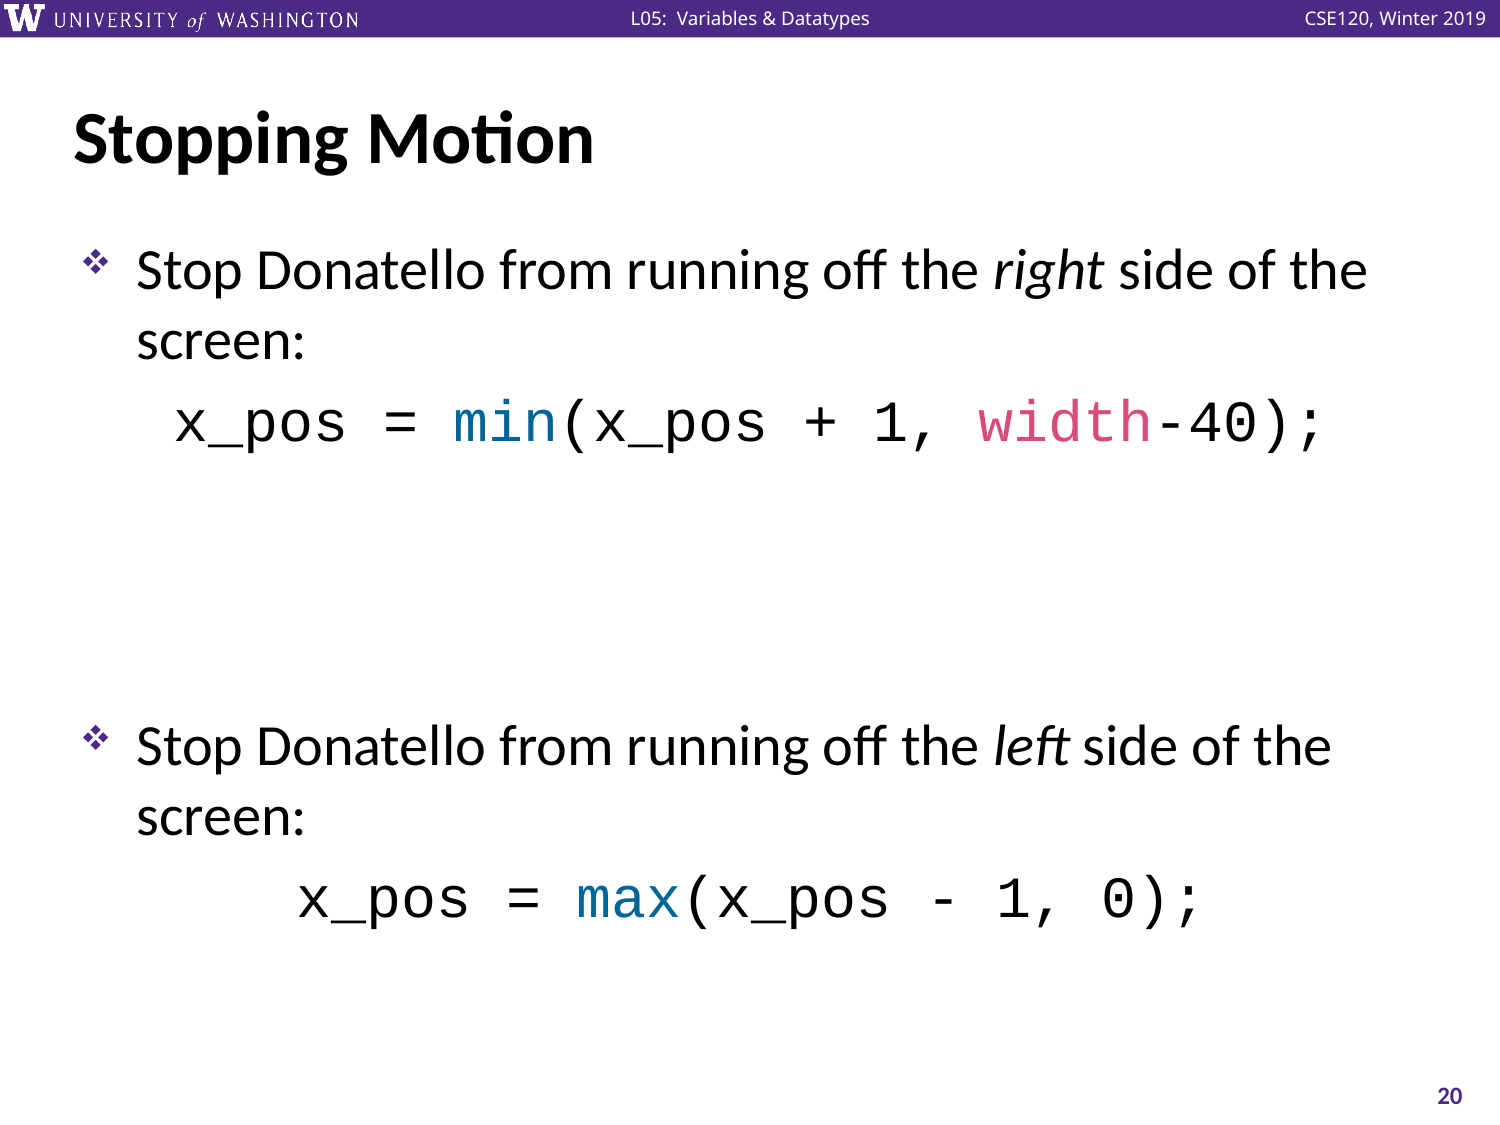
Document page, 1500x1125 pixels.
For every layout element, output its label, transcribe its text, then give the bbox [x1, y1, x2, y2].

picture [4, 4, 358, 32]
list Stop Donatello from running off the right side of the screen: x_pos = min(x_pos + 1, width-40); Stop Donatello from running off the left side of the screen: x_pos = max(x_pos - 1, 0); [64, 223, 1438, 1040]
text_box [498, 302, 1311, 960]
title Stopping Motion [58, 71, 1438, 197]
slide_number 20 [1400, 1065, 1500, 1125]
